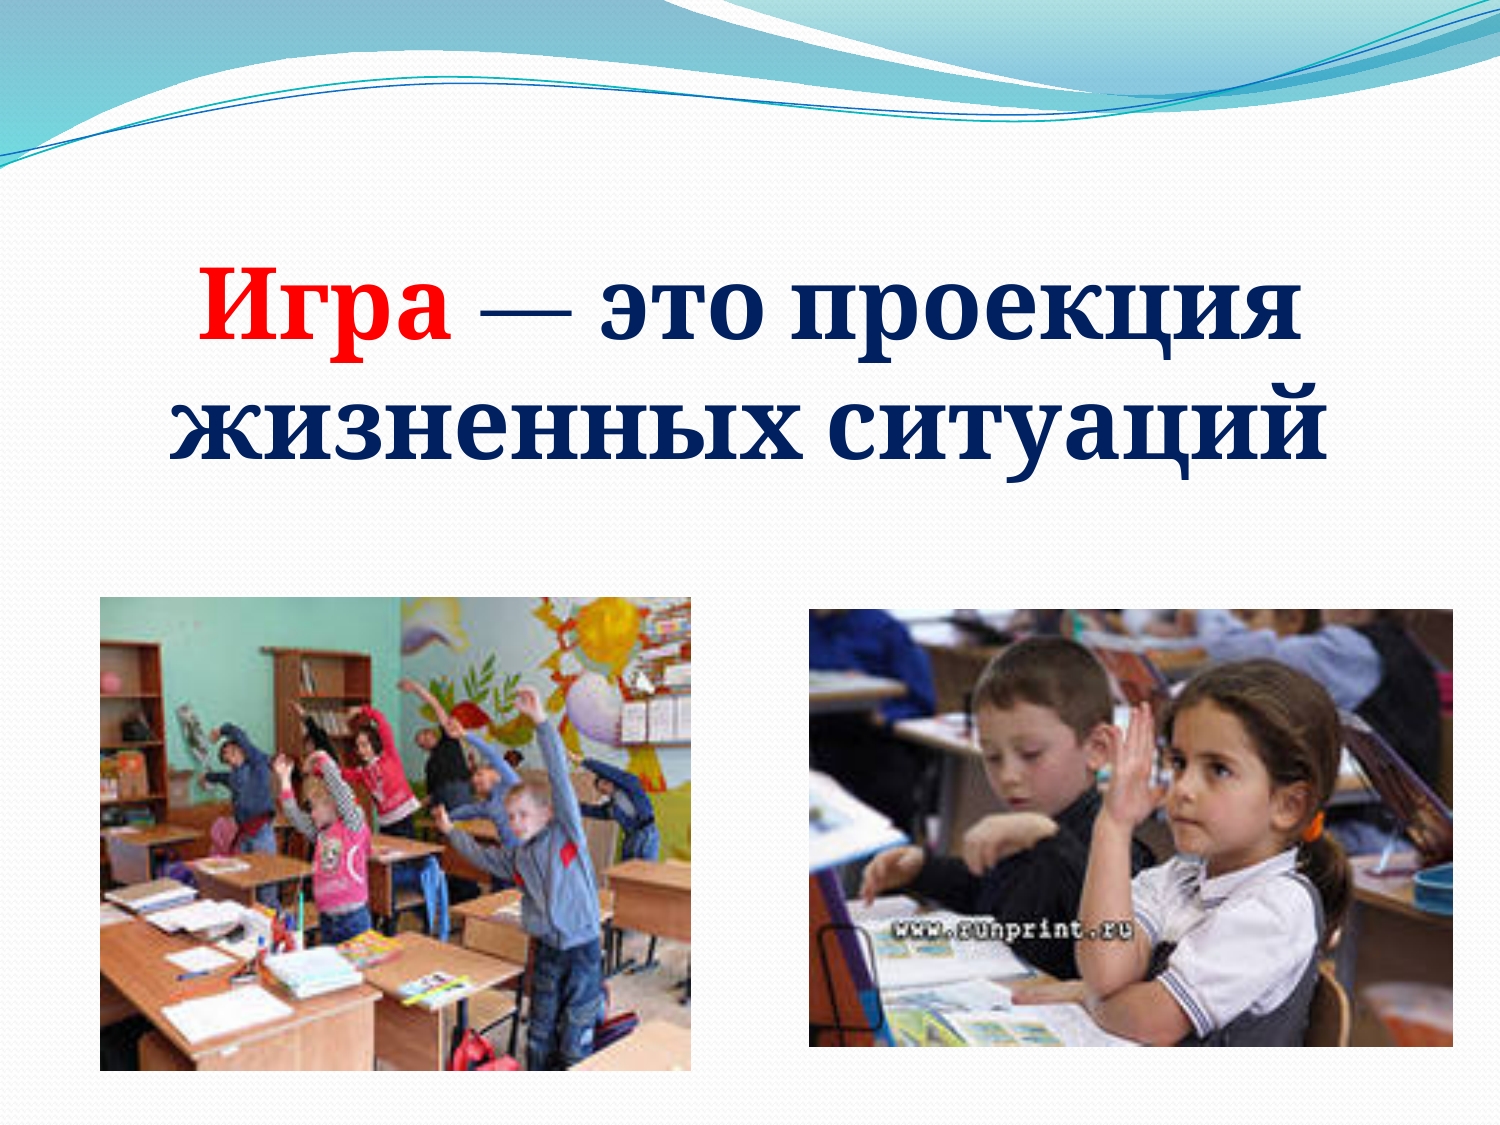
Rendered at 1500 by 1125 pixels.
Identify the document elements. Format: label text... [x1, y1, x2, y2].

picture [808, 609, 1453, 1048]
picture [100, 597, 692, 1071]
title Игра — это проекция жизненных ситуаций [75, 187, 1425, 480]
